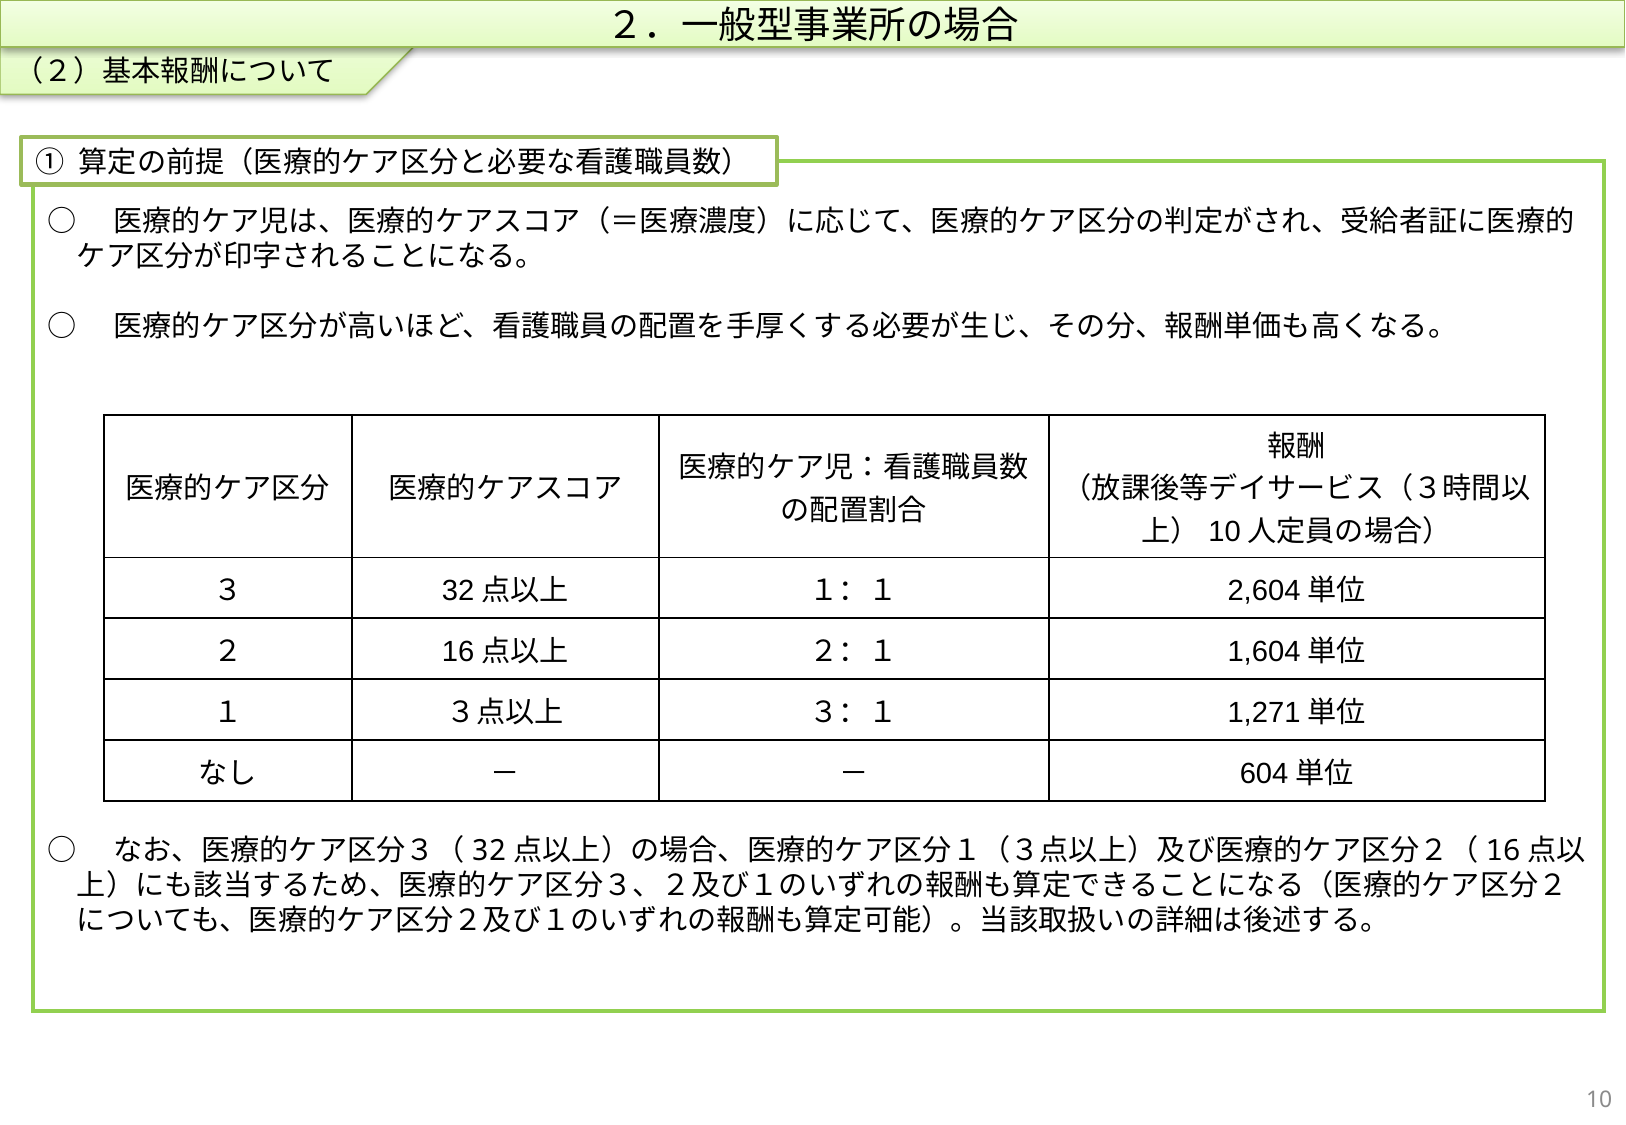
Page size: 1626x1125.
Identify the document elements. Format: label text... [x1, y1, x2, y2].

text_box ○ 医療的ケア児は、医療的ケアスコア（＝医療濃度）に応じて、医療的ケア区分の判定がされ、受給者証に医療的ケア区分が印字されることになる。 ○ 医療的ケア区分が高いほど、看護職員の配置を手厚くする必要が生じ、その分、報酬単価も高くなる。 ○ なお、医療的ケア区分３（32点以上）の場合、医療的ケア区分１（３点以上）及び医療的ケア区分２（16点以上）にも該当するため、医療的ケア区分３、２及び１のいずれの報酬も算定できることになる（医療的ケア区分２についても、医療的ケア区分２及び１のいずれの報酬も算定可能）。当該取扱いの詳細は後述する。 [32, 160, 1604, 1012]
table_cell 2,604単位 [1050, 558, 1544, 617]
table_cell １：１ [660, 558, 1048, 617]
slide_number 9 [1248, 1070, 1625, 1125]
table_cell ３ [105, 558, 351, 617]
table_cell ２：１ [660, 619, 1048, 678]
table_cell ２ [105, 619, 351, 678]
table_cell － [353, 741, 658, 800]
table_cell 1,604単位 [1050, 619, 1544, 678]
table_cell 604単位 [1050, 741, 1544, 800]
table_cell － [660, 741, 1048, 800]
table_cell なし [105, 741, 351, 800]
table_header 医療的ケア児：看護職員数 の配置割合 [660, 416, 1048, 557]
text_box （２）基本報酬について [0, 56, 404, 96]
table_cell ３：１ [660, 680, 1048, 739]
table_cell １ [105, 680, 351, 739]
text_box ２．一般型事業所の場合 [0, 0, 1625, 48]
table_cell 1,271単位 [1050, 680, 1544, 739]
table_header 報酬 （放課後等デイサービス（３時間以上）10人定員の場合） [1050, 416, 1544, 557]
text_box ① 算定の前提（医療的ケア区分と必要な看護職員数） [19, 135, 779, 187]
table_cell ３点以上 [353, 680, 658, 739]
table_header 医療的ケア区分 [105, 416, 351, 557]
table_cell 32点以上 [353, 558, 658, 617]
table_header 医療的ケアスコア [353, 416, 658, 557]
table_cell 16点以上 [353, 619, 658, 678]
